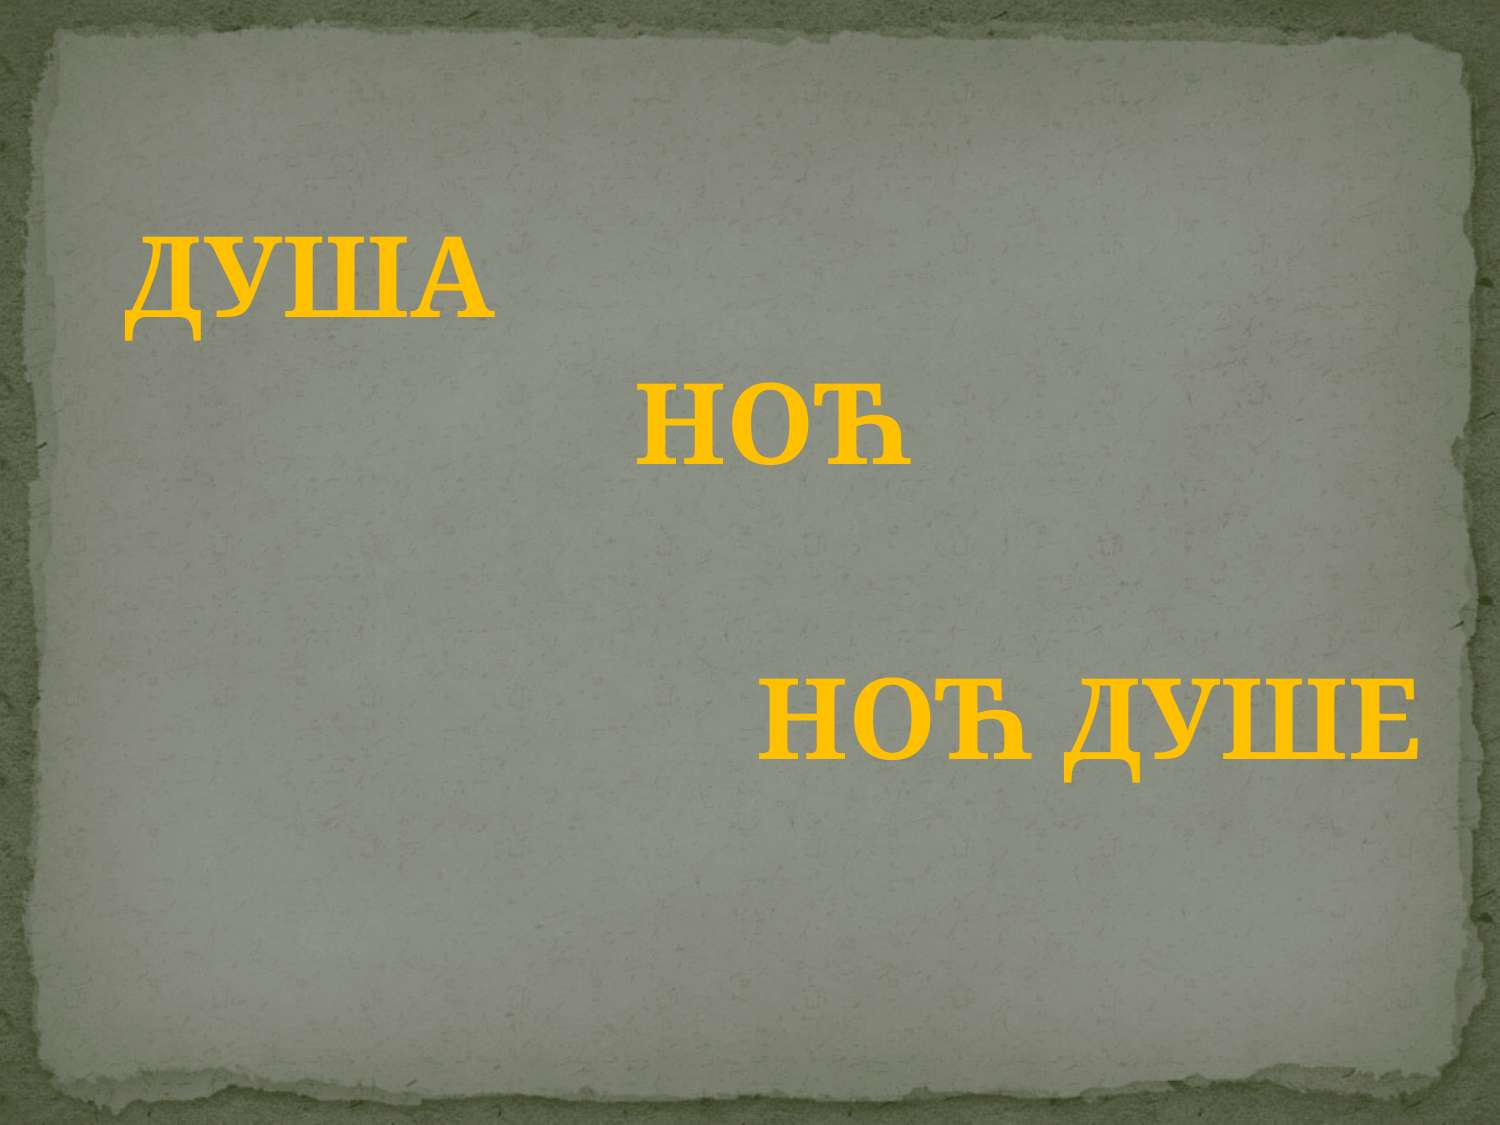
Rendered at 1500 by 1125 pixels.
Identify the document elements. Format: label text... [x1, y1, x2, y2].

list ДУША НОЋ НОЋ ДУШЕ [87, 50, 1438, 1100]
